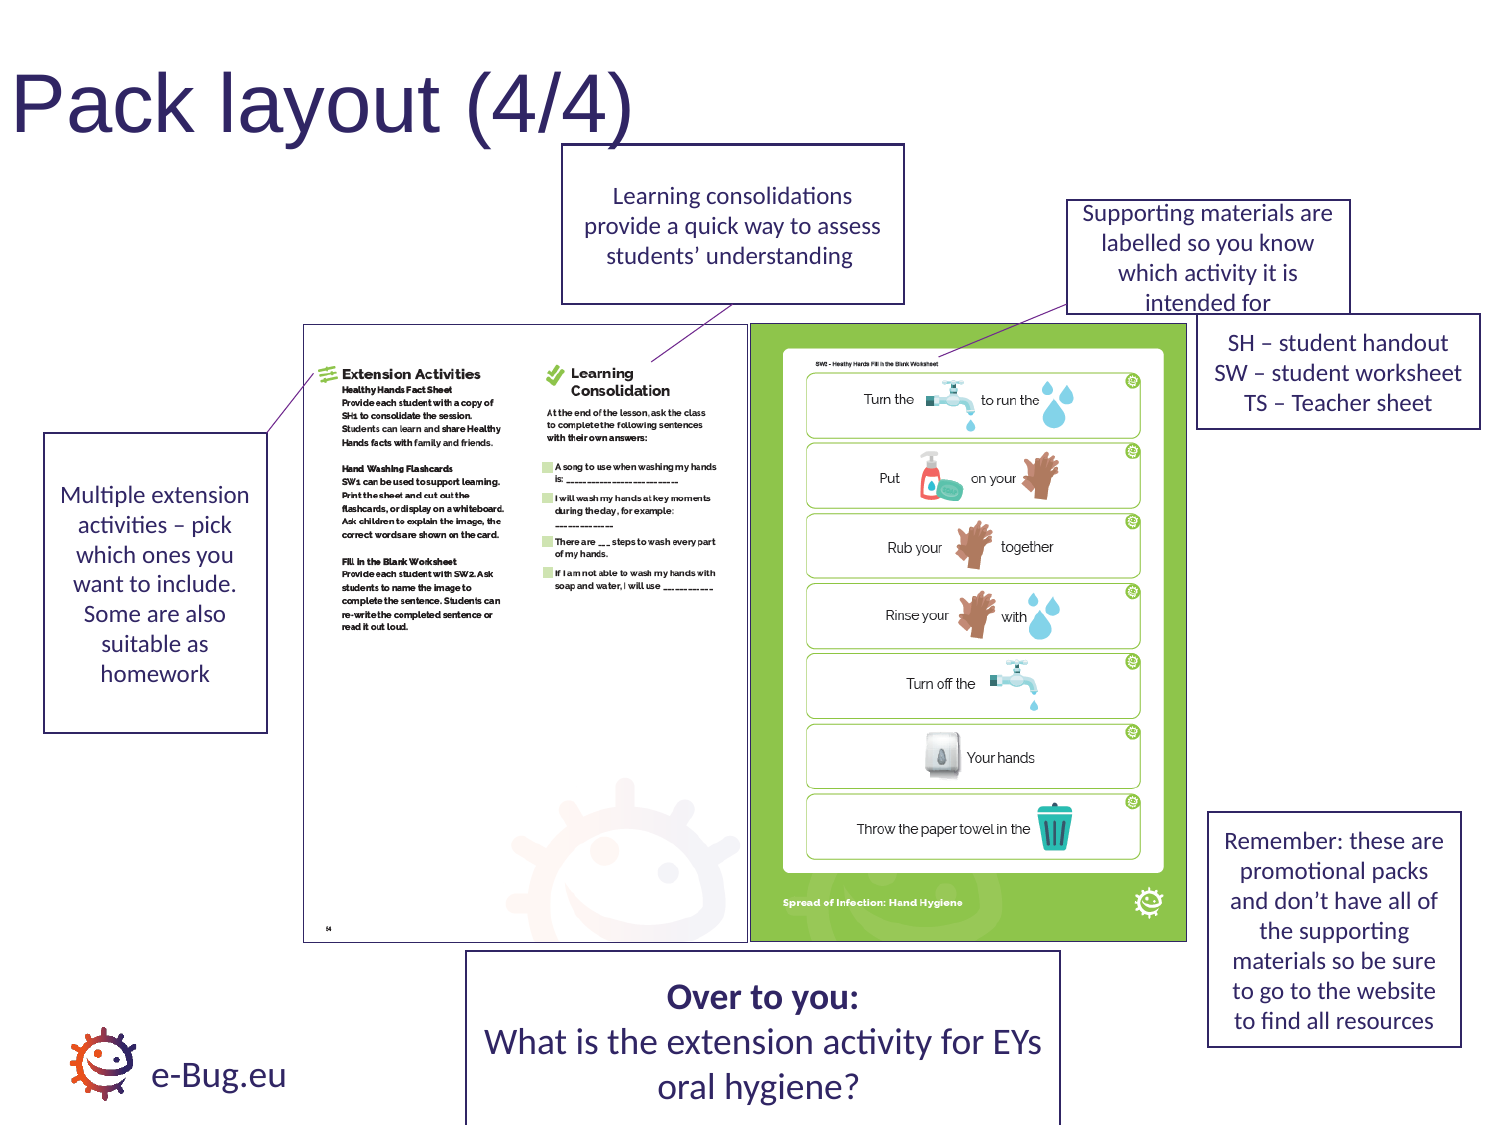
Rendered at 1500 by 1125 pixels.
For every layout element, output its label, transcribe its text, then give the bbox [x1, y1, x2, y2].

text_box SH – student handout SW – student worksheet TS – Teacher sheet [1196, 313, 1481, 430]
picture [69, 1027, 137, 1103]
text_box Learning consolidations provide a quick way to assess students’ understanding [561, 214, 905, 305]
title Pack layout (4/4) [0, 0, 1290, 214]
footer e-Bug.eu [136, 1042, 465, 1103]
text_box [266, 373, 314, 433]
picture [749, 323, 1187, 942]
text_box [938, 304, 1067, 358]
text_box Multiple extension activities – pick which ones you want to include. Some are also suitable as homework [43, 432, 268, 734]
text_box Supporting materials are labelled so you know which activity it is intended for [1066, 199, 1351, 315]
picture [302, 324, 748, 943]
text_box Remember: these are promotional packs and don’t have all of the supporting materials so be sure to go to the website to find all resources [1207, 811, 1462, 1048]
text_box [651, 304, 733, 362]
text_box Over to you: What is the extension activity for EYs oral hygiene? [465, 950, 1061, 1125]
